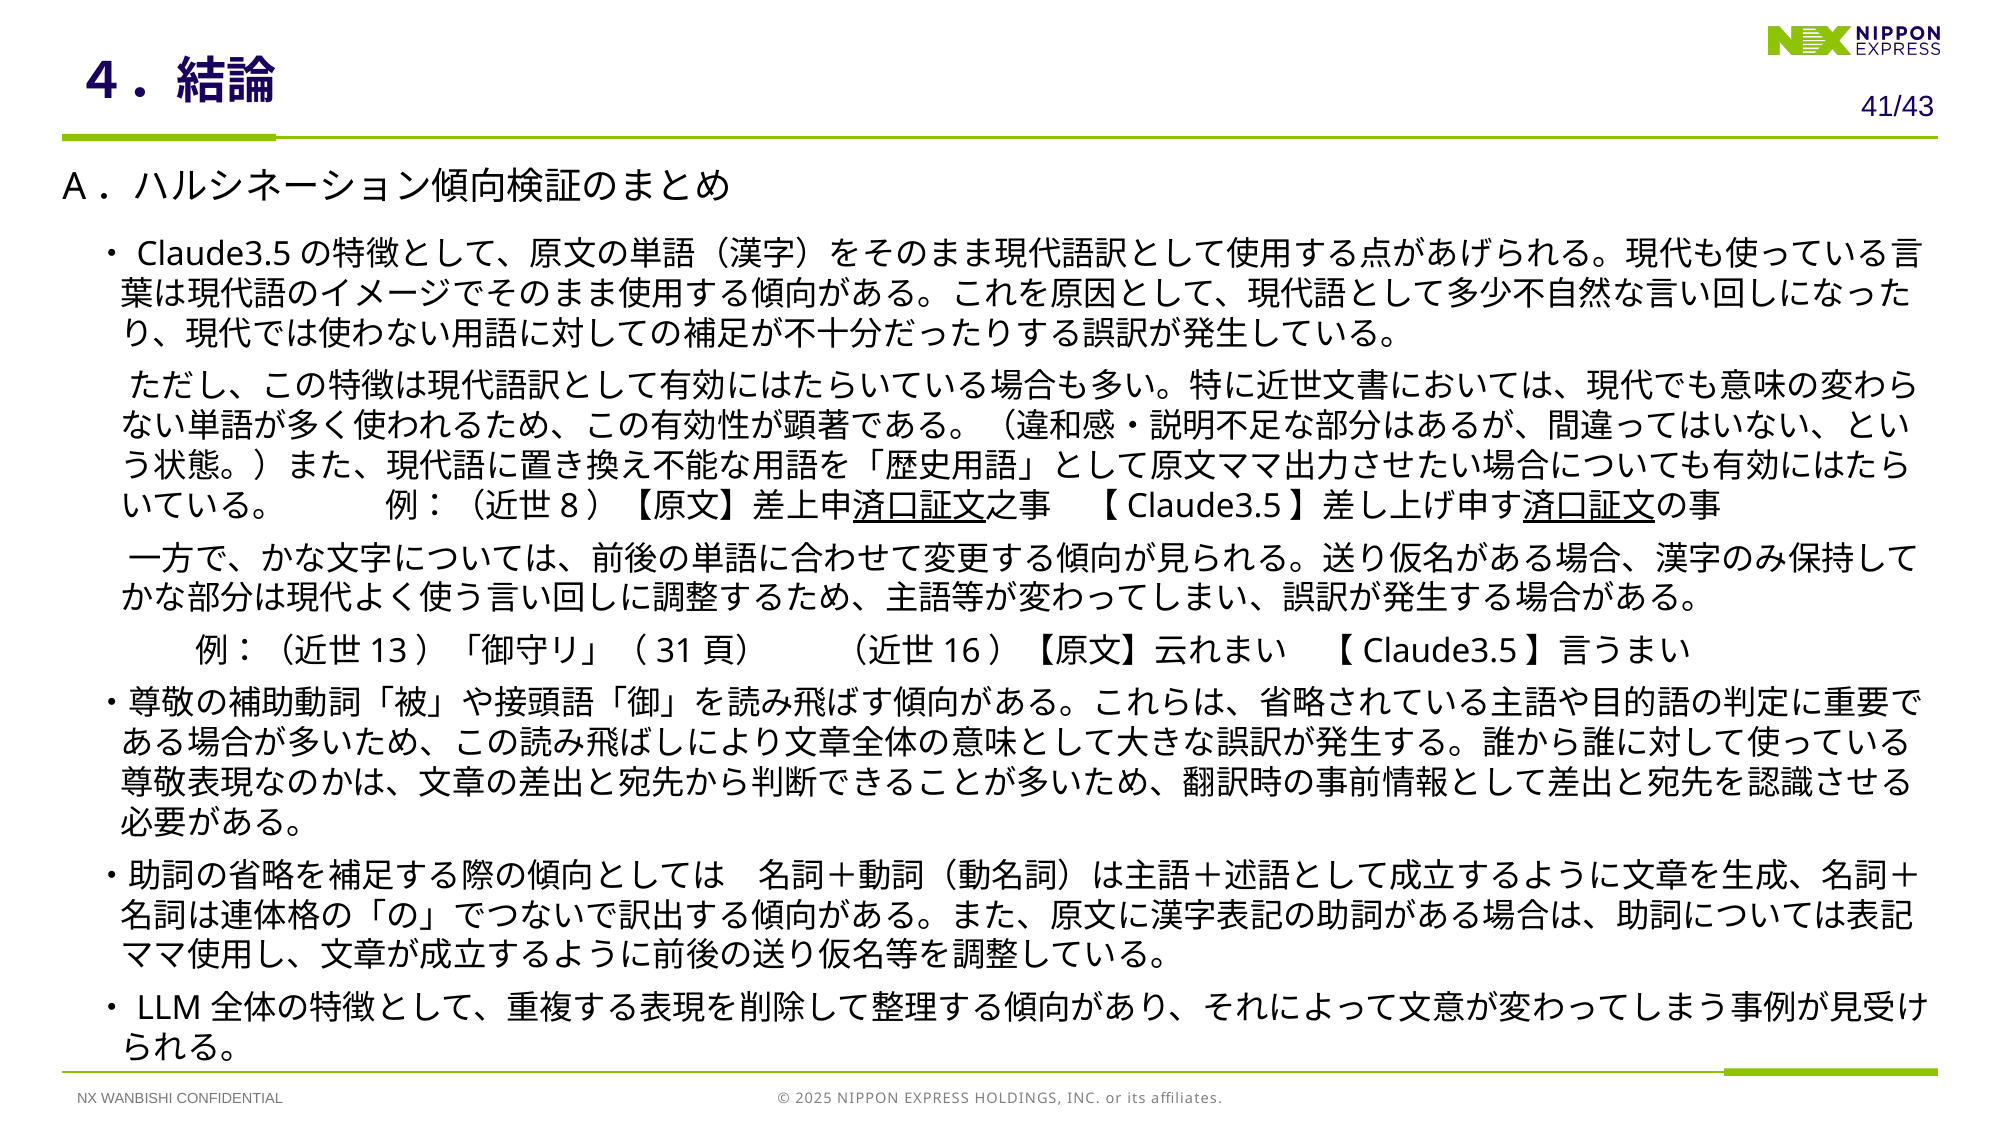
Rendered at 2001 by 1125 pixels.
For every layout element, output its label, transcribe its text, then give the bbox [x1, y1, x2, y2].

list A．ハルシネーション傾向検証のまとめ ・Claude3.5の特徴として、原文の単語（漢字）をそのまま現代語訳として使用する点があげられる。現代も使っている言葉は現代語のイメージでそのまま使用する傾向がある。これを原因として、現代語として多少不自然な言い回しになったり、現代では使わない用語に対しての補足が不十分だったりする誤訳が発生している。 ただし、この特徴は現代語訳として有効にはたらいている場合も多い。特に近世文書においては、現代でも意味の変わらない単語が多く使われるため、この有効性が顕著である。（違和感・説明不足な部分はあるが、間違ってはいない、という状態。）また、現代語に置き換え不能な用語を「歴史用語」として原文ママ出力させたい場合についても有効にはたらいている。 例：（近世8）【原文】差上申済口証文之事 【Claude3.5】差し上げ申す済口証文の事 一方で、かな文字については、前後の単語に合わせて変更する傾向が見られる。送り仮名がある場合、漢字のみ保持してかな部分は現代よく使う言い回しに調整するため、主語等が変わってしまい、誤訳が発生する場合がある。 例：（近世13）「御守リ」（31頁） （近世16）【原文】云れまい 【Claude3.5】言うまい ・尊敬の補助動詞「被」や接頭語「御」を読み飛ばす傾向がある。これらは、省略されている主語や目的語の判定に重要である場合が多いため、この読み飛ばしにより文章全体の意味として大きな誤訳が発生する。誰から誰に対して使っている尊敬表現なのかは、文章の差出と宛先から判断できることが多いため、翻訳時の事前情報として差出と宛先を認識させる必要がある。 ・助詞の省略を補足する際の傾向としては 名詞＋動詞（動名詞）は主語＋述語として成立するように文章を生成、名詞＋名詞は連体格の「の」でつないで訳出する傾向がある。また、原文に漢字表記の助詞がある場合は、助詞については表記ママ使用し、文章が成立するように前後の送り仮名等を調整している。 ・LLM全体の特徴として、重複する表現を削除して整理する傾向があり、それによって文意が変わってしまう事例が見受けられる。 [62, 162, 1939, 1107]
picture [1768, 26, 1940, 55]
title ４．結論 [62, 41, 1742, 103]
footer NX WANBISHI CONFIDENTIAL [62, 1086, 738, 1110]
slide_number 40/43 [1848, 87, 1935, 123]
